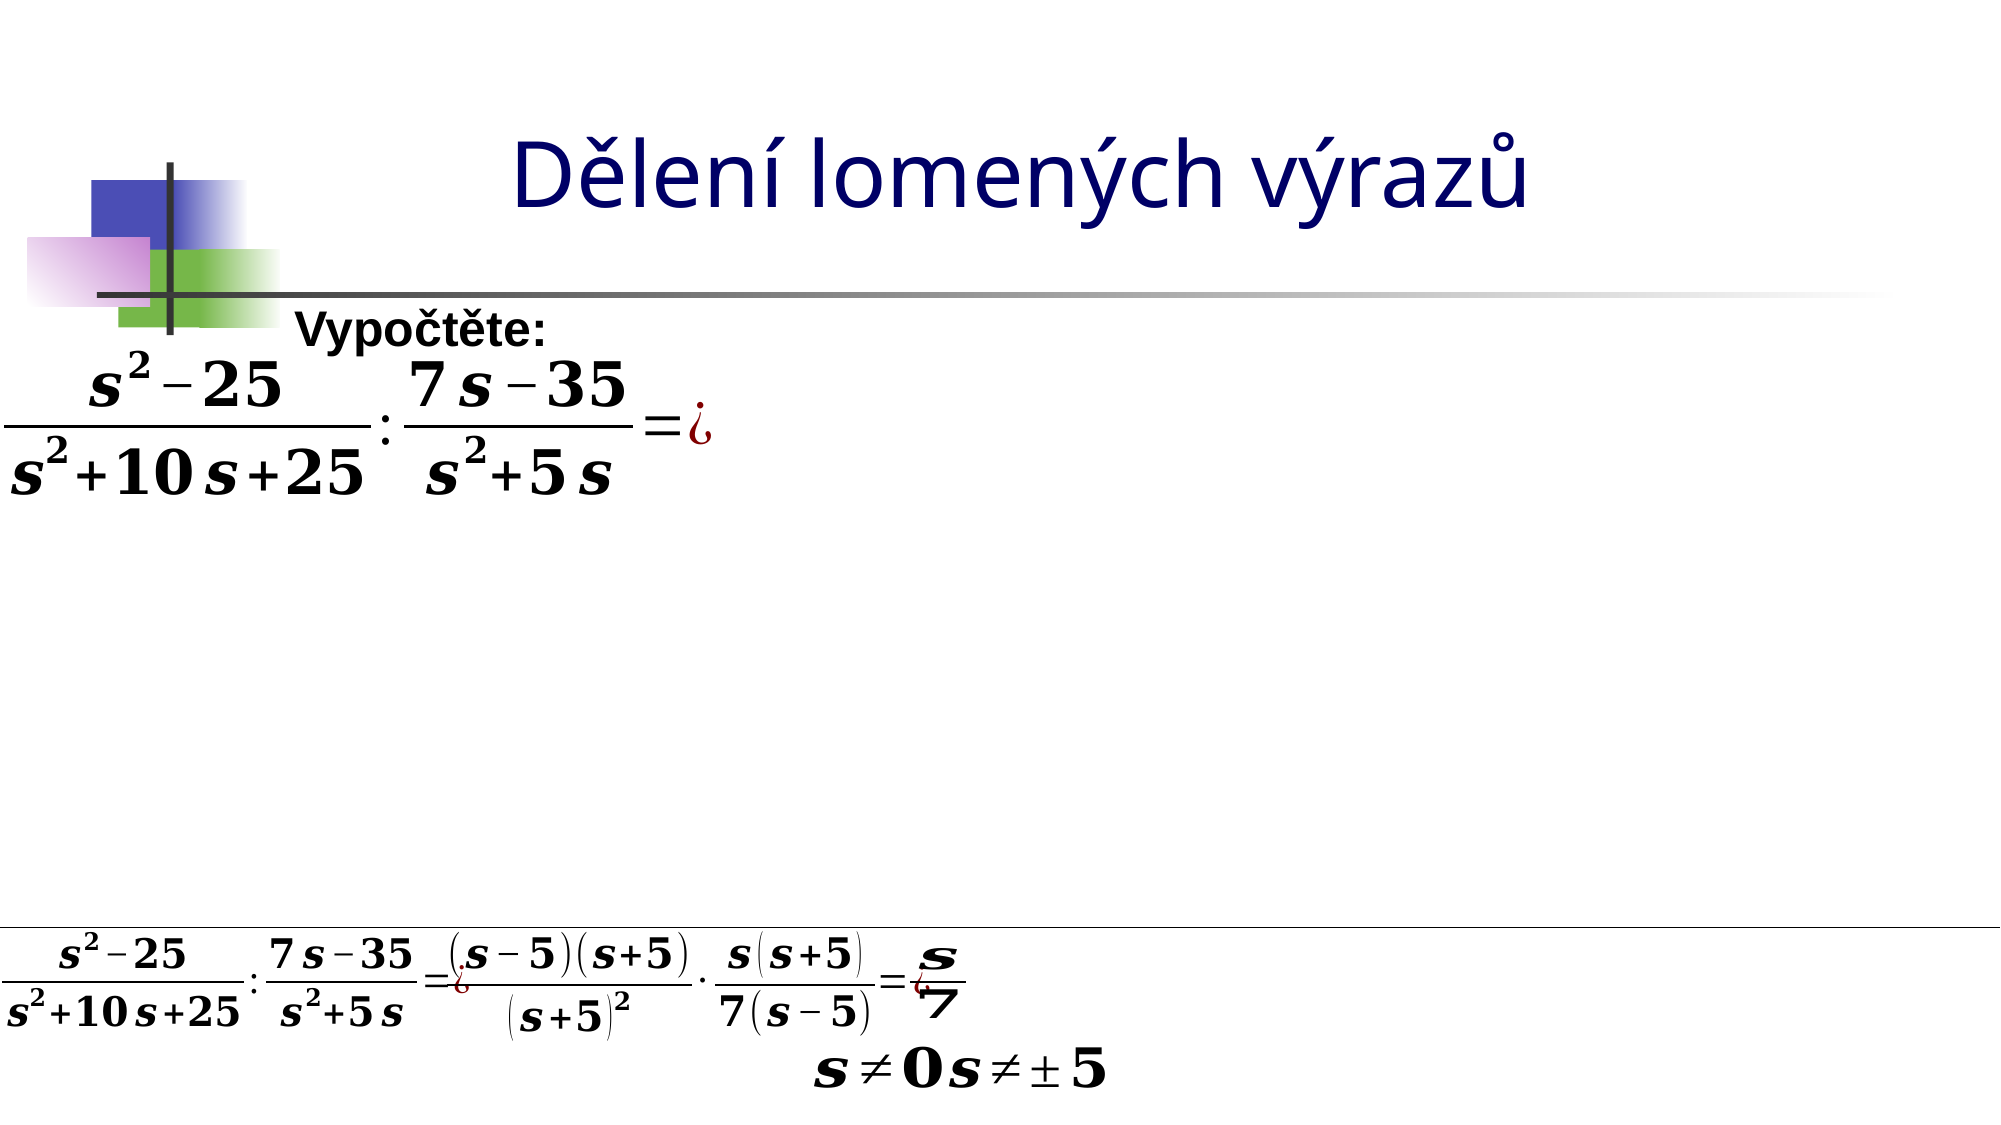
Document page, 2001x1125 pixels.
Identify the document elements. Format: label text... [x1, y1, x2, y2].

text_box Dělení lomených výrazů [416, 113, 1626, 228]
text_box Vypočtěte: [279, 290, 581, 362]
